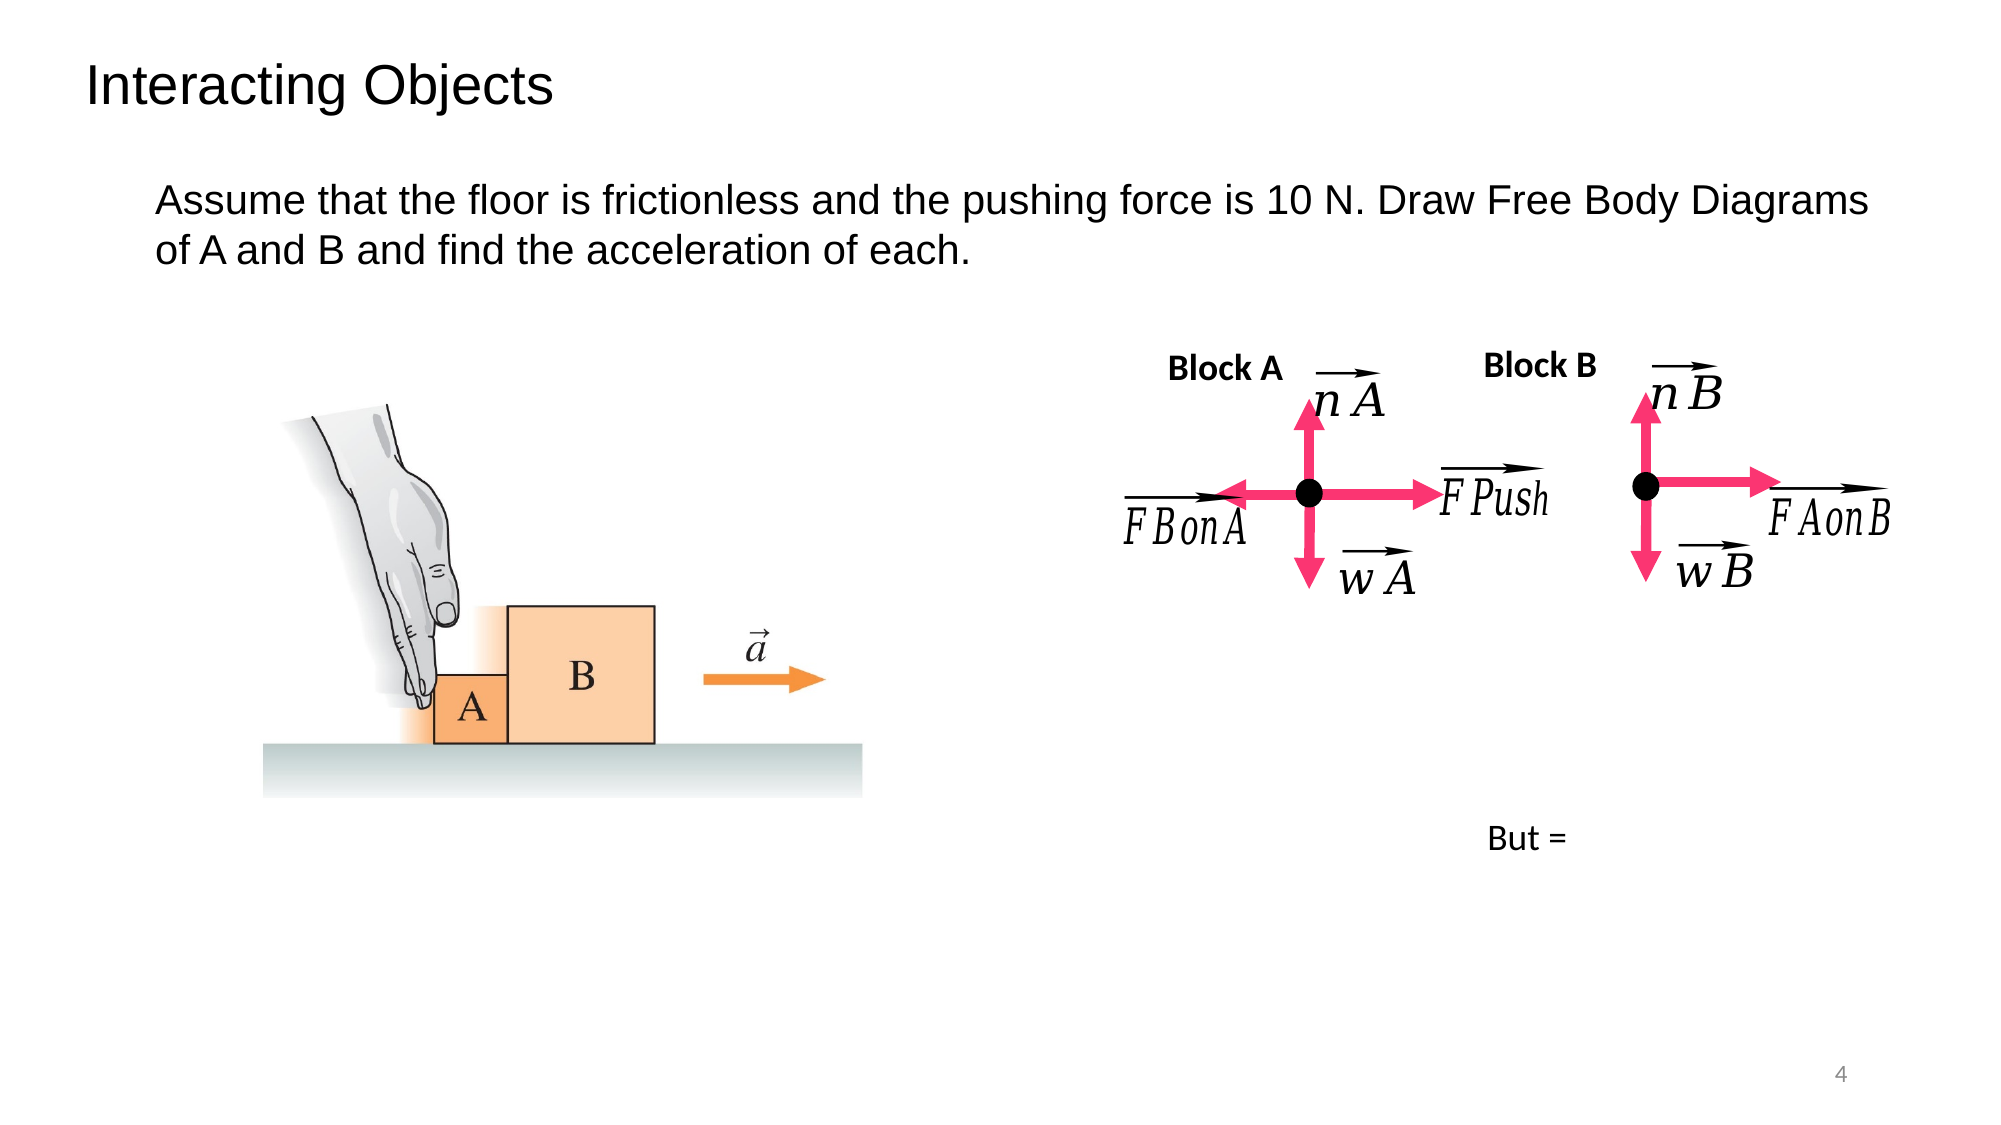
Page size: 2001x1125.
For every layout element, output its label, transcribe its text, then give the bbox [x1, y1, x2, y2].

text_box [1633, 360, 1757, 600]
text_box Interacting Objects [85, 48, 1432, 126]
picture [259, 400, 867, 798]
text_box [1152, 335, 1419, 606]
slide_number 4 [1412, 1042, 1863, 1103]
text_box Assume that the floor is frictionless and the pushing force is 10 N. Draw Free Body Diagrams of A and B and find the acceleration of each. [155, 172, 1913, 222]
text_box Block B [1468, 332, 1613, 393]
